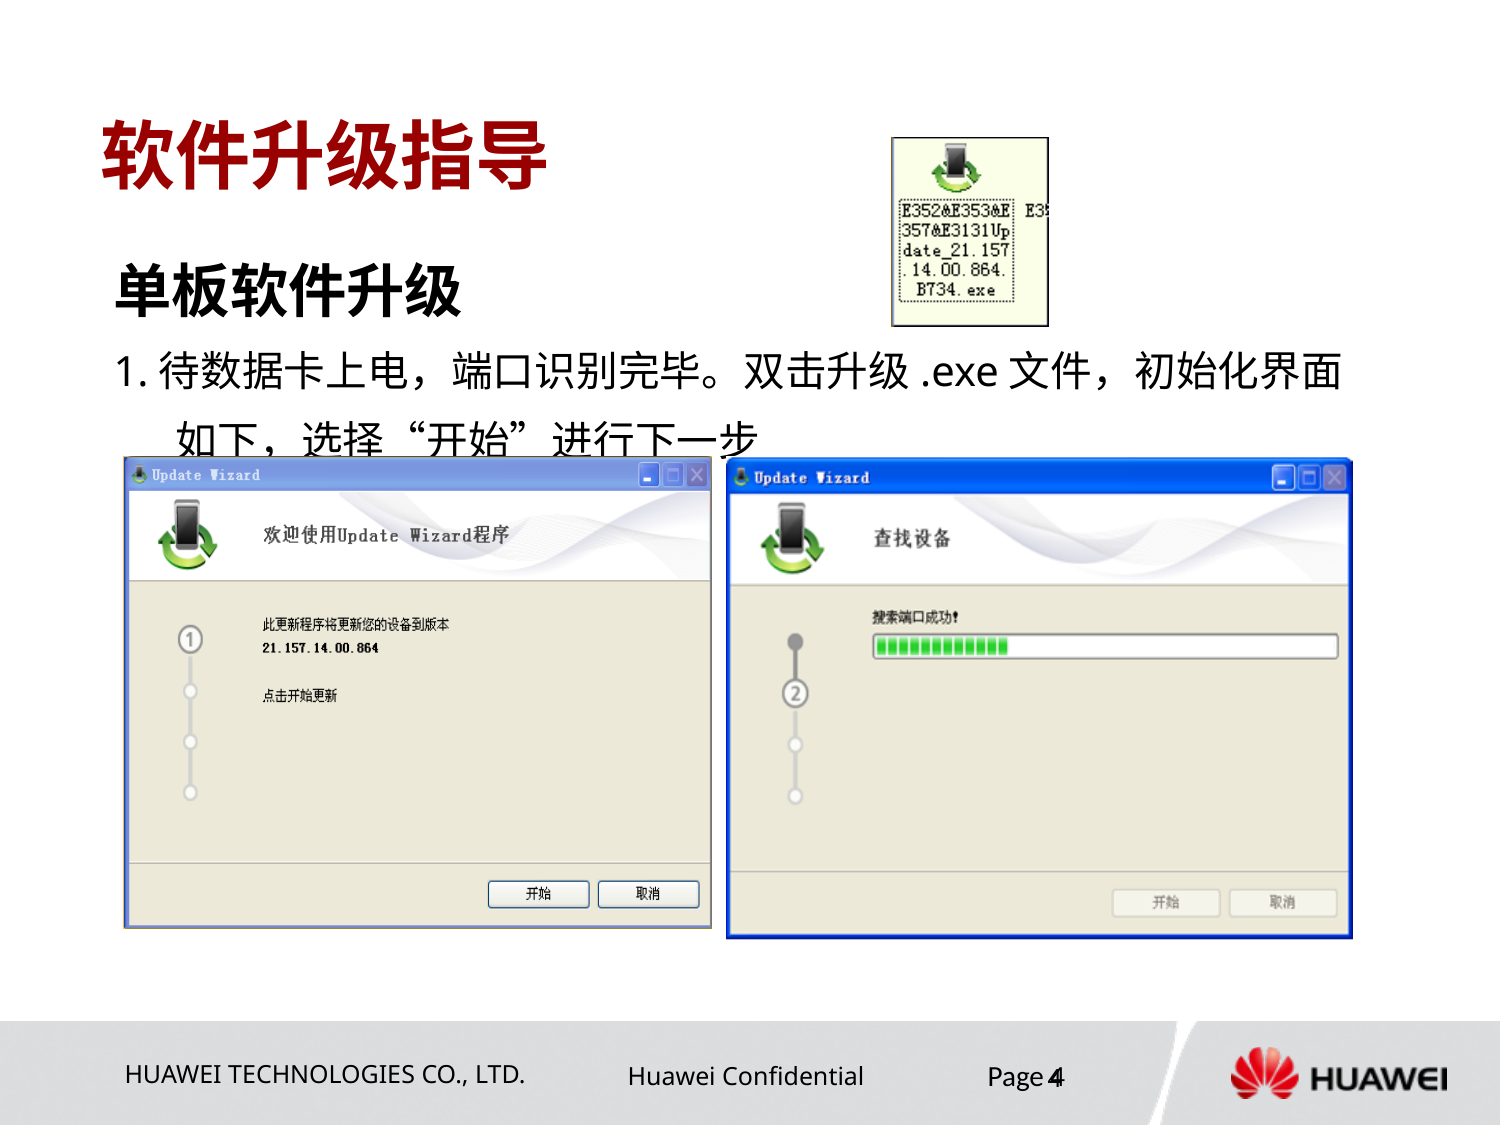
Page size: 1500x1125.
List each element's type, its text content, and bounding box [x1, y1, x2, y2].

title 软件升级指导 [100, 101, 1224, 206]
picture [726, 455, 1353, 941]
slide_number Page 4 [972, 1050, 1147, 1125]
picture [0, 1021, 1500, 1125]
picture [891, 136, 1049, 327]
picture [123, 455, 712, 929]
list 单板软件升级 1.待数据卡上电，端口识别完毕。双击升级.exe文件，初始化界面如下，选择“开始”进行下一步 [100, 220, 1388, 528]
